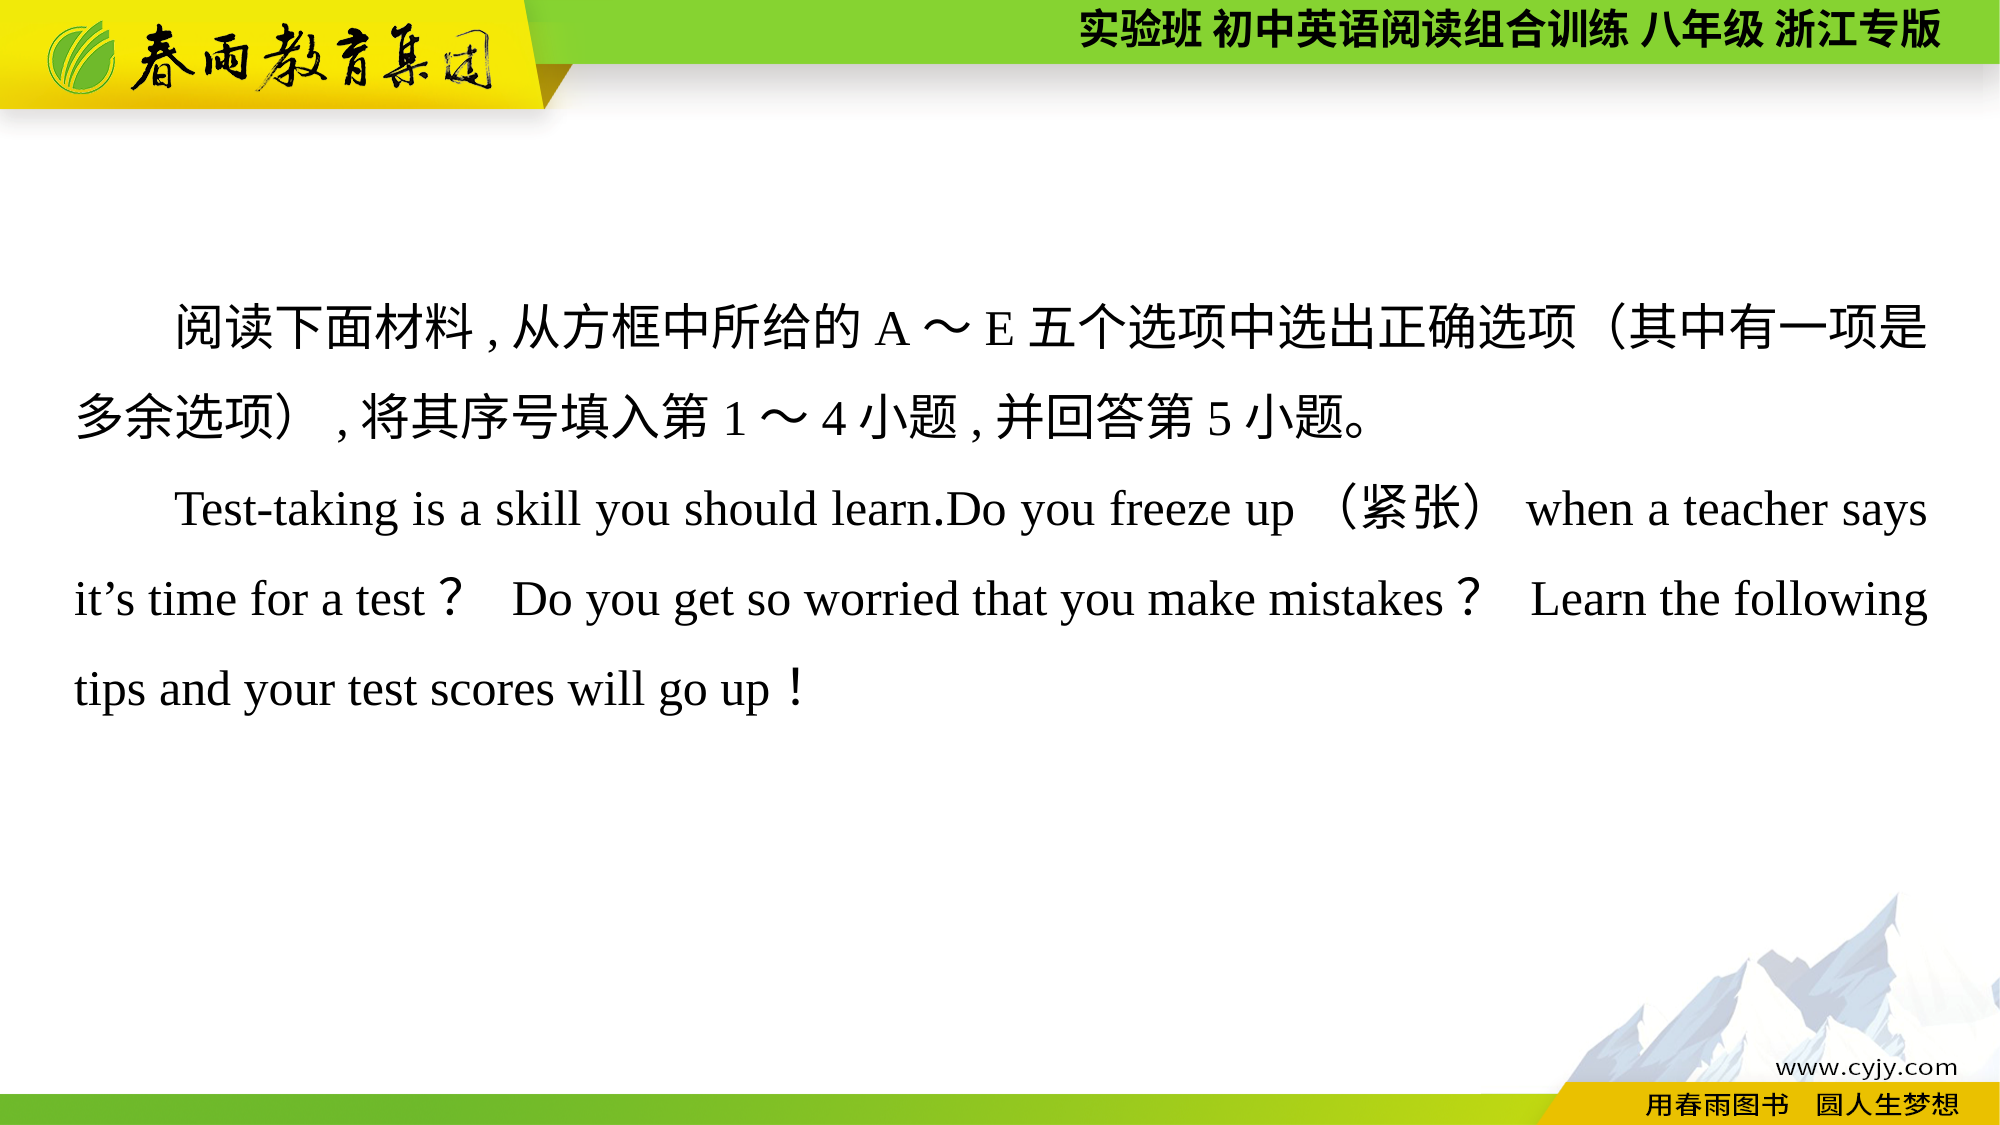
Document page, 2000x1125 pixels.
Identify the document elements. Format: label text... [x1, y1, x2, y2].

list 阅读下面材料,从方框中所给的A～E五个选项中选出正确选项（其中有一项是多余选项）,将其序号填入第1～4小题,并回答第5小题。 Test-taking is a skill you should learn.Do you freeze up（紧张）when a teacher says it’s time for a test？ Do you get so worried that you make mistakes？ Learn the following tips and your test scores will go up！ [59, 258, 1944, 728]
picture [0, 0, 2000, 1125]
